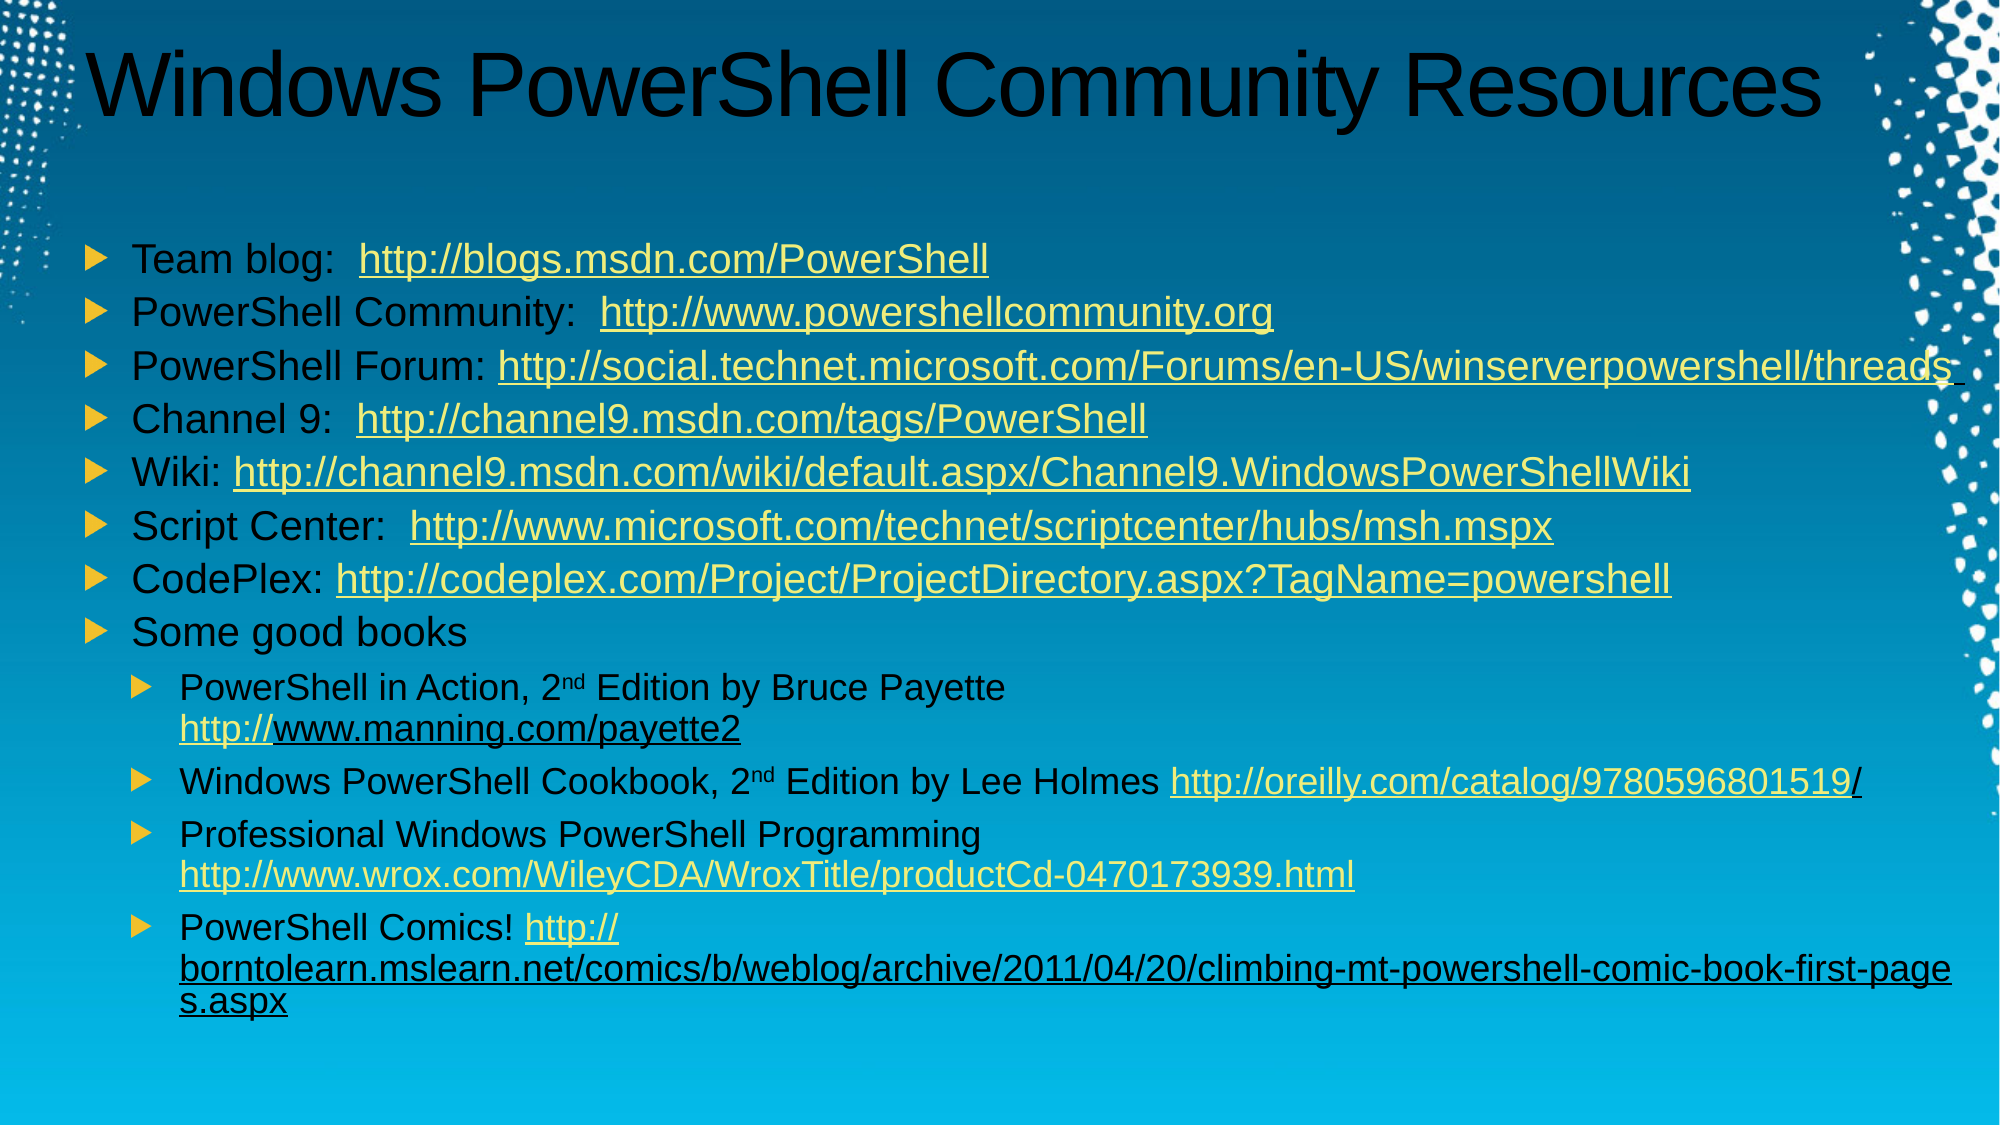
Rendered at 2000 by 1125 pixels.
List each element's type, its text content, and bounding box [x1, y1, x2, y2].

picture [0, 40, 9, 45]
picture [1969, 535, 1977, 549]
picture [1970, 426, 1980, 436]
picture [1946, 155, 1961, 167]
picture [1925, 87, 1941, 99]
picture [56, 47, 64, 55]
picture [1991, 747, 2000, 765]
picture [1911, 223, 1918, 230]
picture [86, 512, 105, 536]
picture [38, 74, 47, 80]
picture [86, 352, 105, 376]
picture [43, 42, 49, 53]
picture [1935, 0, 2000, 306]
picture [18, 13, 26, 19]
picture [58, 32, 66, 41]
picture [1935, 177, 1945, 189]
picture [1993, 321, 2000, 339]
picture [1984, 349, 1992, 357]
picture [33, 116, 40, 124]
picture [86, 459, 106, 482]
picture [1995, 582, 2000, 595]
picture [1969, 481, 1978, 492]
picture [1974, 683, 1985, 694]
picture [1978, 517, 1987, 527]
picture [1914, 164, 1923, 177]
picture [1983, 404, 1992, 414]
picture [86, 619, 106, 642]
picture [1980, 460, 1987, 469]
picture [132, 916, 149, 936]
picture [1969, 625, 1985, 642]
picture [1969, 590, 1976, 607]
picture [1969, 279, 1976, 291]
picture [1889, 152, 1901, 166]
picture [34, 101, 43, 111]
picture [55, 62, 62, 69]
picture [1994, 382, 2000, 391]
picture [30, 14, 40, 23]
picture [132, 676, 150, 697]
picture [9, 84, 15, 91]
picture [45, 16, 55, 24]
picture [1979, 657, 1995, 676]
picture [1929, 27, 1945, 45]
picture [86, 566, 106, 589]
picture [1982, 714, 1993, 729]
picture [33, 88, 42, 97]
picture [47, 0, 57, 10]
picture [1915, 109, 1924, 119]
picture [0, 24, 9, 33]
picture [26, 57, 34, 68]
picture [41, 59, 48, 67]
picture [29, 27, 38, 38]
picture [10, 69, 17, 78]
picture [13, 41, 25, 49]
picture [28, 42, 36, 53]
picture [1991, 637, 2000, 652]
title Windows PowerShell Community Resources [85, 37, 1914, 138]
picture [1990, 492, 2000, 505]
picture [11, 55, 21, 64]
picture [86, 406, 106, 429]
picture [16, 22, 23, 34]
list Team blog: http://blogs.msdn.com/PowerShell PowerShell Community: http://www.powershellcommunity.org PowerShell Forum: http://social.technet.microsoft.com/Forums/en-US/winserverpowershell/threads Channel 9: http://channel9.msdn.com/tags/PowerShell Wiki: http://channel9.msdn.com/wiki/default.aspx/Channel9.WindowsPowerShellWiki Script Center: http://www.microsoft.com/technet/scriptcenter/hubs/msh.mspx CodePlex: http://codeplex.com/Project/ProjectDirectory.aspx?TagName=powershell Some good books PowerShell in Action, 2nd Edition by Bruce Payette http://www.manning.com/payette2 Windows PowerShell Cookbook, 2nd Edition by Lee Holmes http://oreilly.com/catalog/9780596801519/ Professional Windows PowerShell Programming http://www.wrox.com/WileyCDA/WroxTitle/productCd-0470173939.html PowerShell Comics! http://borntolearn.mslearn.net/comics/b/weblog/archive/2011/04/20/climbing-mt-powershell-comic-book-first-pages.aspx [85, 237, 1969, 1009]
picture [17, 129, 23, 136]
picture [3, 10, 11, 18]
picture [1988, 691, 2000, 709]
picture [132, 822, 150, 843]
picture [132, 769, 150, 790]
picture [18, 0, 29, 6]
picture [16, 143, 21, 151]
picture [1957, 187, 1971, 200]
picture [1972, 570, 1986, 583]
picture [1972, 312, 1985, 322]
picture [31, 131, 37, 138]
picture [1938, 122, 1950, 133]
picture [54, 76, 60, 83]
picture [1898, 188, 1912, 198]
picture [1922, 200, 1934, 207]
picture [1988, 547, 2000, 561]
picture [86, 299, 106, 322]
picture [24, 72, 32, 79]
picture [1945, 213, 1955, 220]
picture [86, 246, 106, 269]
picture [1925, 141, 1935, 155]
picture [42, 31, 53, 39]
picture [1981, 604, 2000, 620]
picture [0, 155, 5, 163]
picture [1921, 0, 1934, 8]
picture [1892, 212, 1902, 216]
picture [33, 0, 42, 10]
picture [1992, 438, 2000, 448]
picture [1973, 368, 1982, 380]
picture [6, 97, 12, 105]
